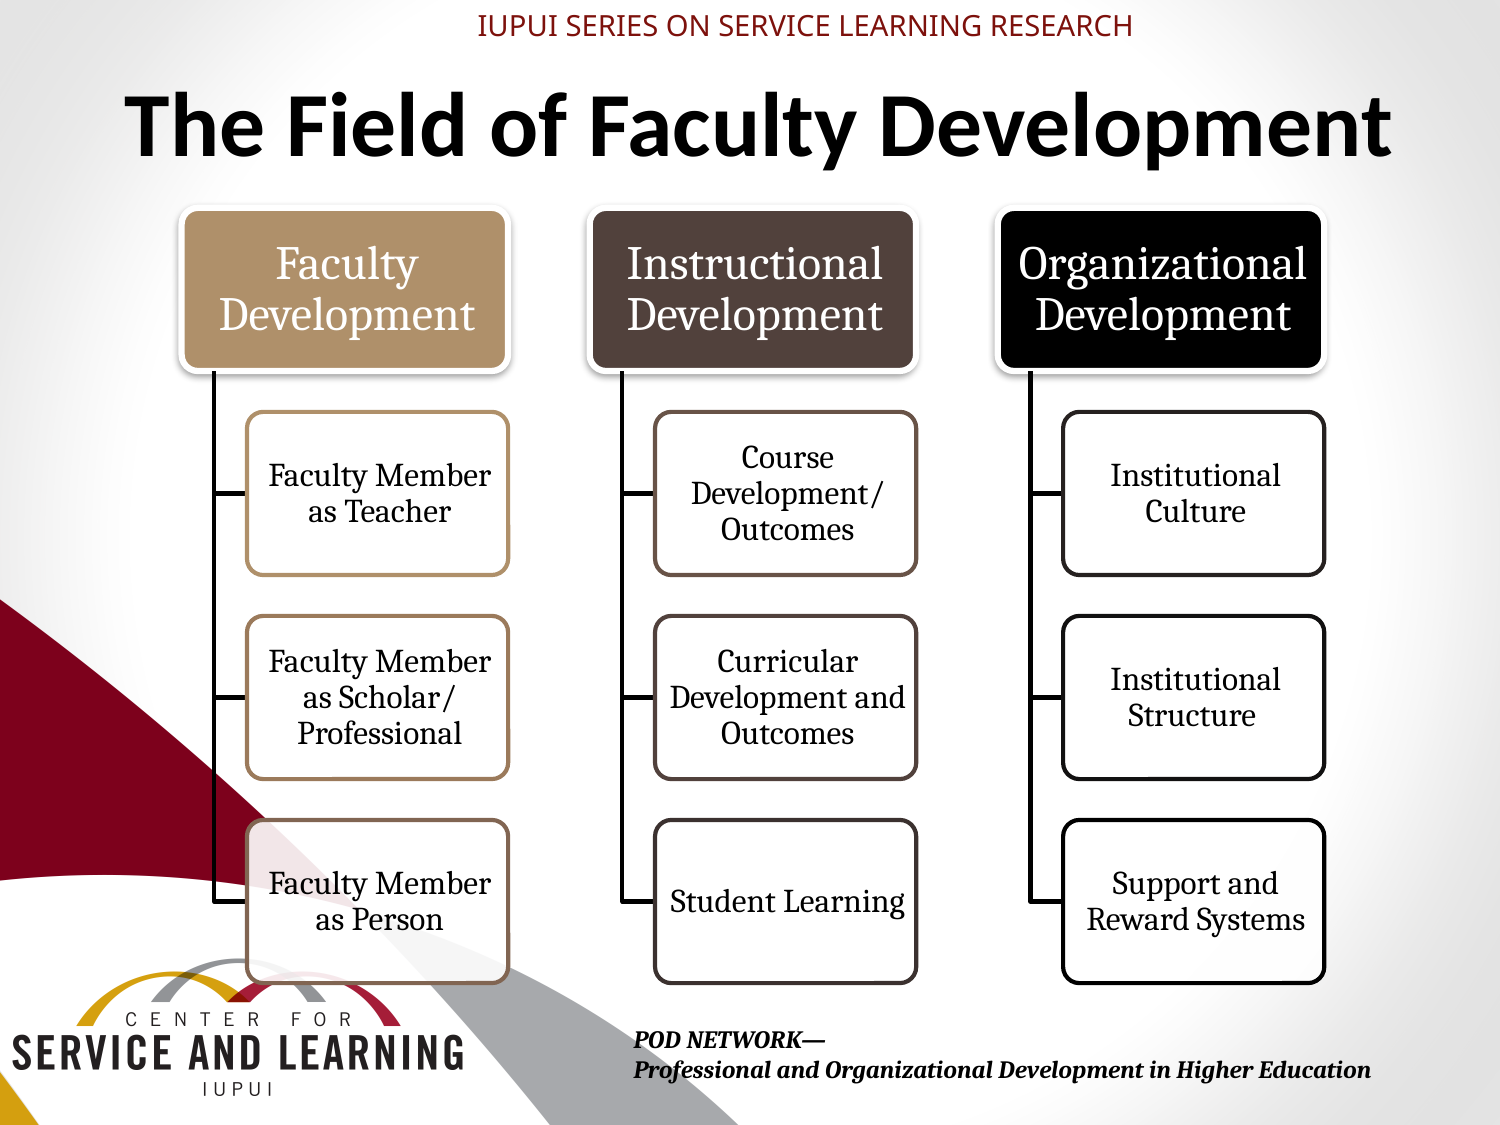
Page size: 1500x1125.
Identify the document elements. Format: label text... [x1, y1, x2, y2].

text_box IUPUI SERIES ON SERVICE LEARNING RESEARCH [381, 0, 1231, 50]
text_box POD NETWORK— Professional and Organizational Development in Higher Education [618, 1016, 1500, 1092]
picture [0, 0, 1500, 1125]
title The Field of Faculty Development [84, 25, 1435, 207]
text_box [71, 207, 1435, 984]
